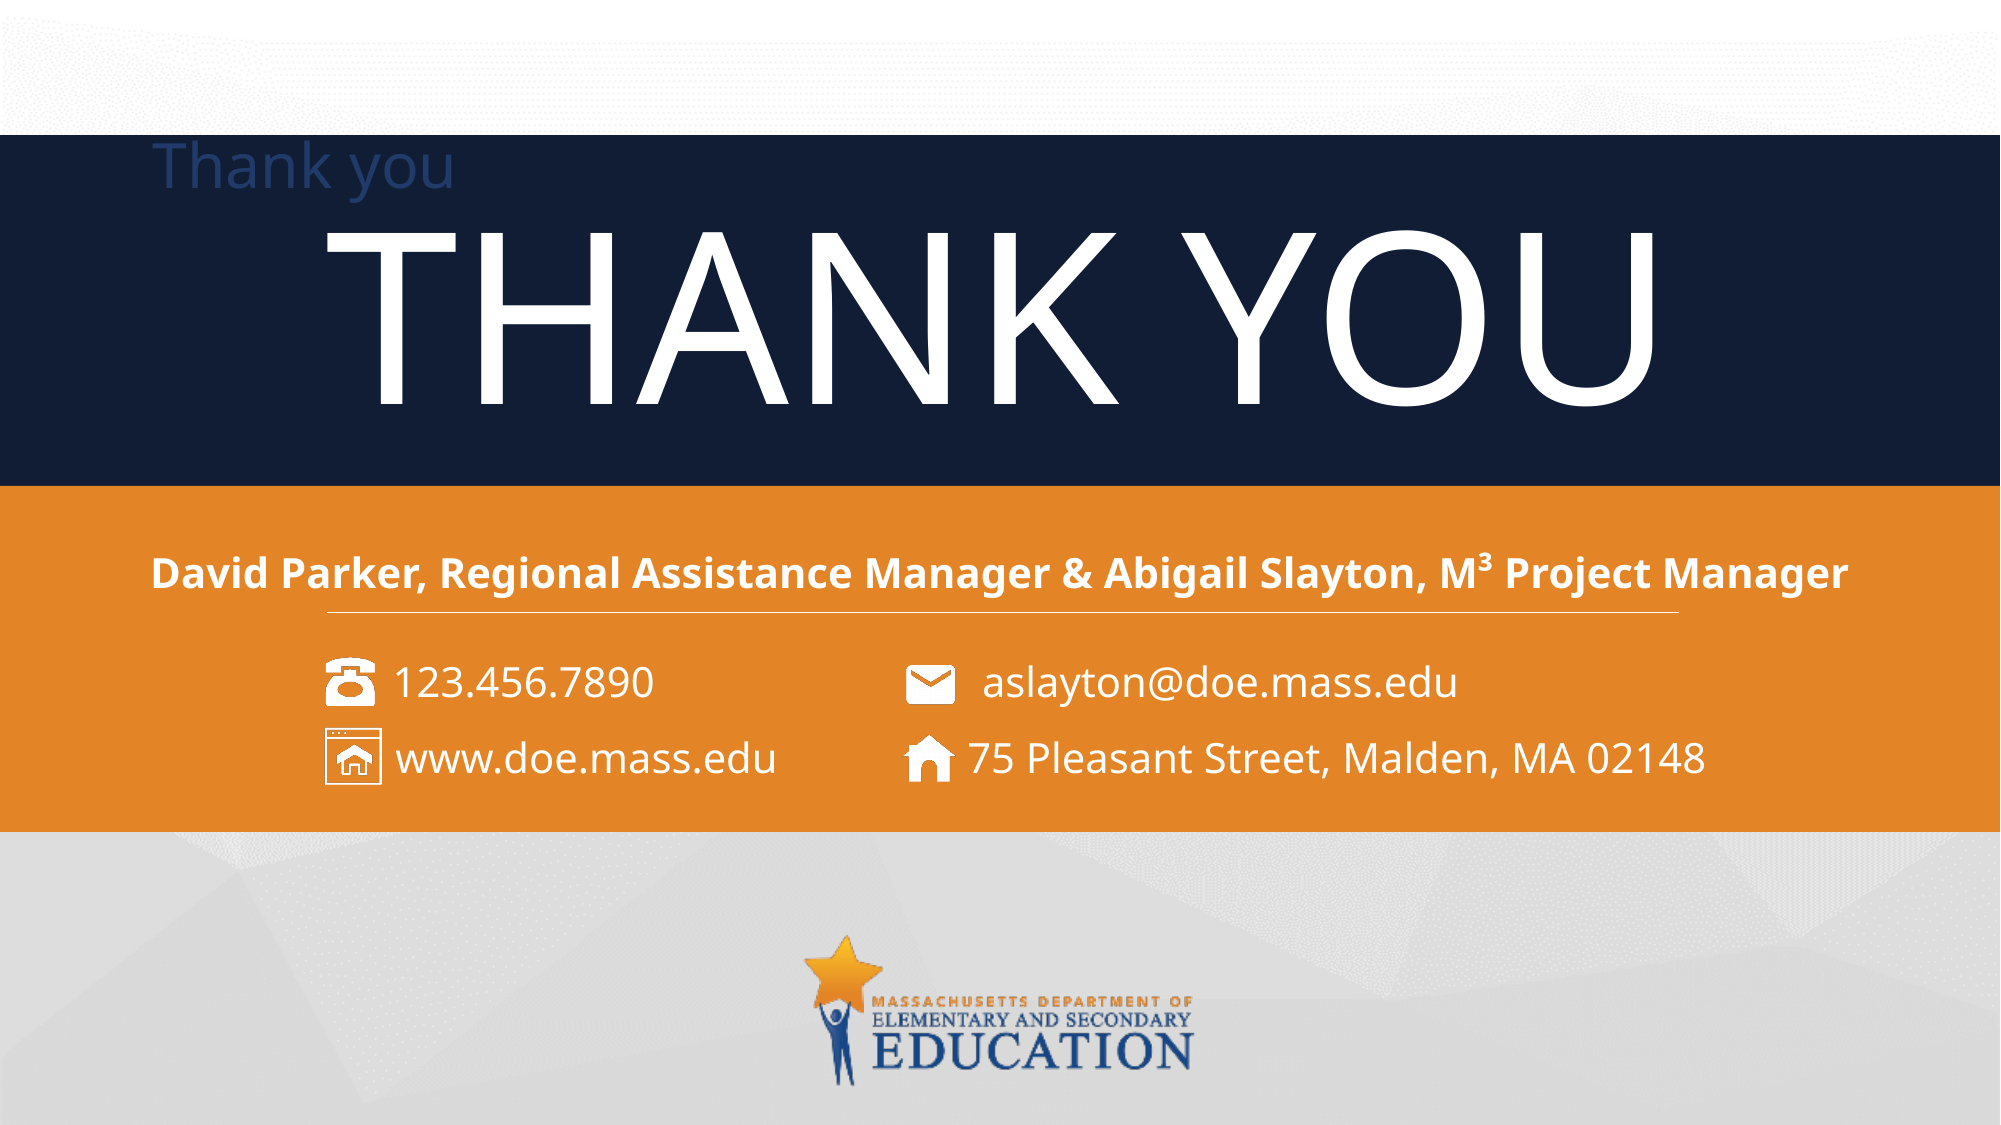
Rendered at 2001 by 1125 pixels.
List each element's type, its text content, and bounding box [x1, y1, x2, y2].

title Thank you [137, 59, 1863, 278]
text_box www.doe.mass.edu [393, 724, 876, 790]
text_box THANK YOU [0, 157, 2000, 461]
picture [320, 714, 393, 800]
text_box David Parker, Regional Assistance Manager & Abigail Slayton, M³ Project Manager [0, 539, 2000, 605]
text_box 123.456.7890 [377, 648, 765, 714]
picture [0, 0, 2001, 1125]
picture [894, 720, 967, 794]
text_box 75 Pleasant Street, Malden, MA 02148 [967, 724, 1786, 790]
picture [322, 655, 378, 708]
picture [897, 648, 968, 711]
text_box aslayton@doe.mass.edu [967, 648, 1738, 714]
